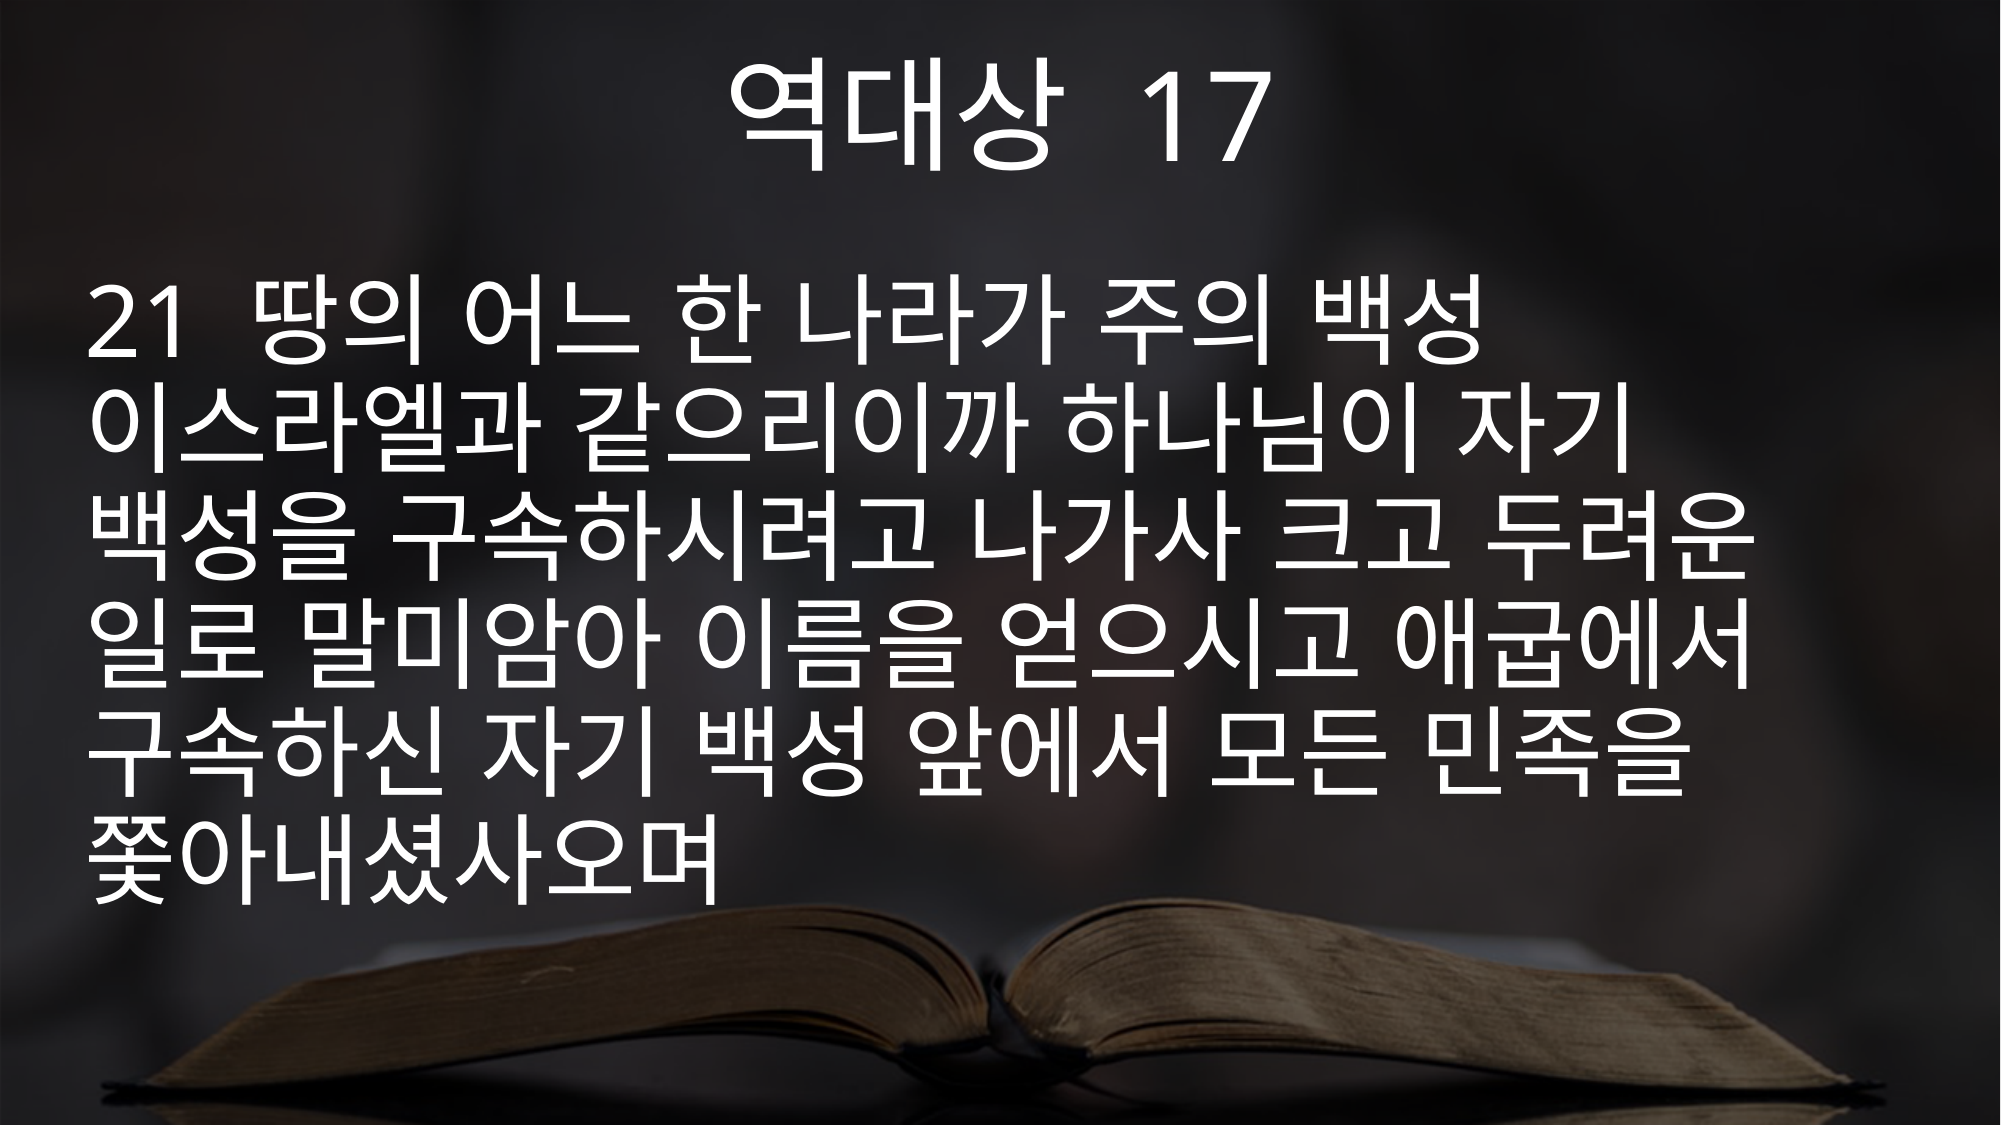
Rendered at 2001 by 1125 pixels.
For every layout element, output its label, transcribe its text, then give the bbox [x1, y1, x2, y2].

list 21 땅의 어느 한 나라가 주의 백성 이스라엘과 같으리이까 하나님이 자기 백성을 구속하시려고 나가사 크고 두려운 일로 말미암아 이름을 얻으시고 애굽에서 구속하신 자기 백성 앞에서 모든 민족을 쫓아내셨사오며 [69, 263, 1953, 423]
picture [0, 0, 2001, 1125]
footer 역대상 17 [0, 32, 2000, 192]
